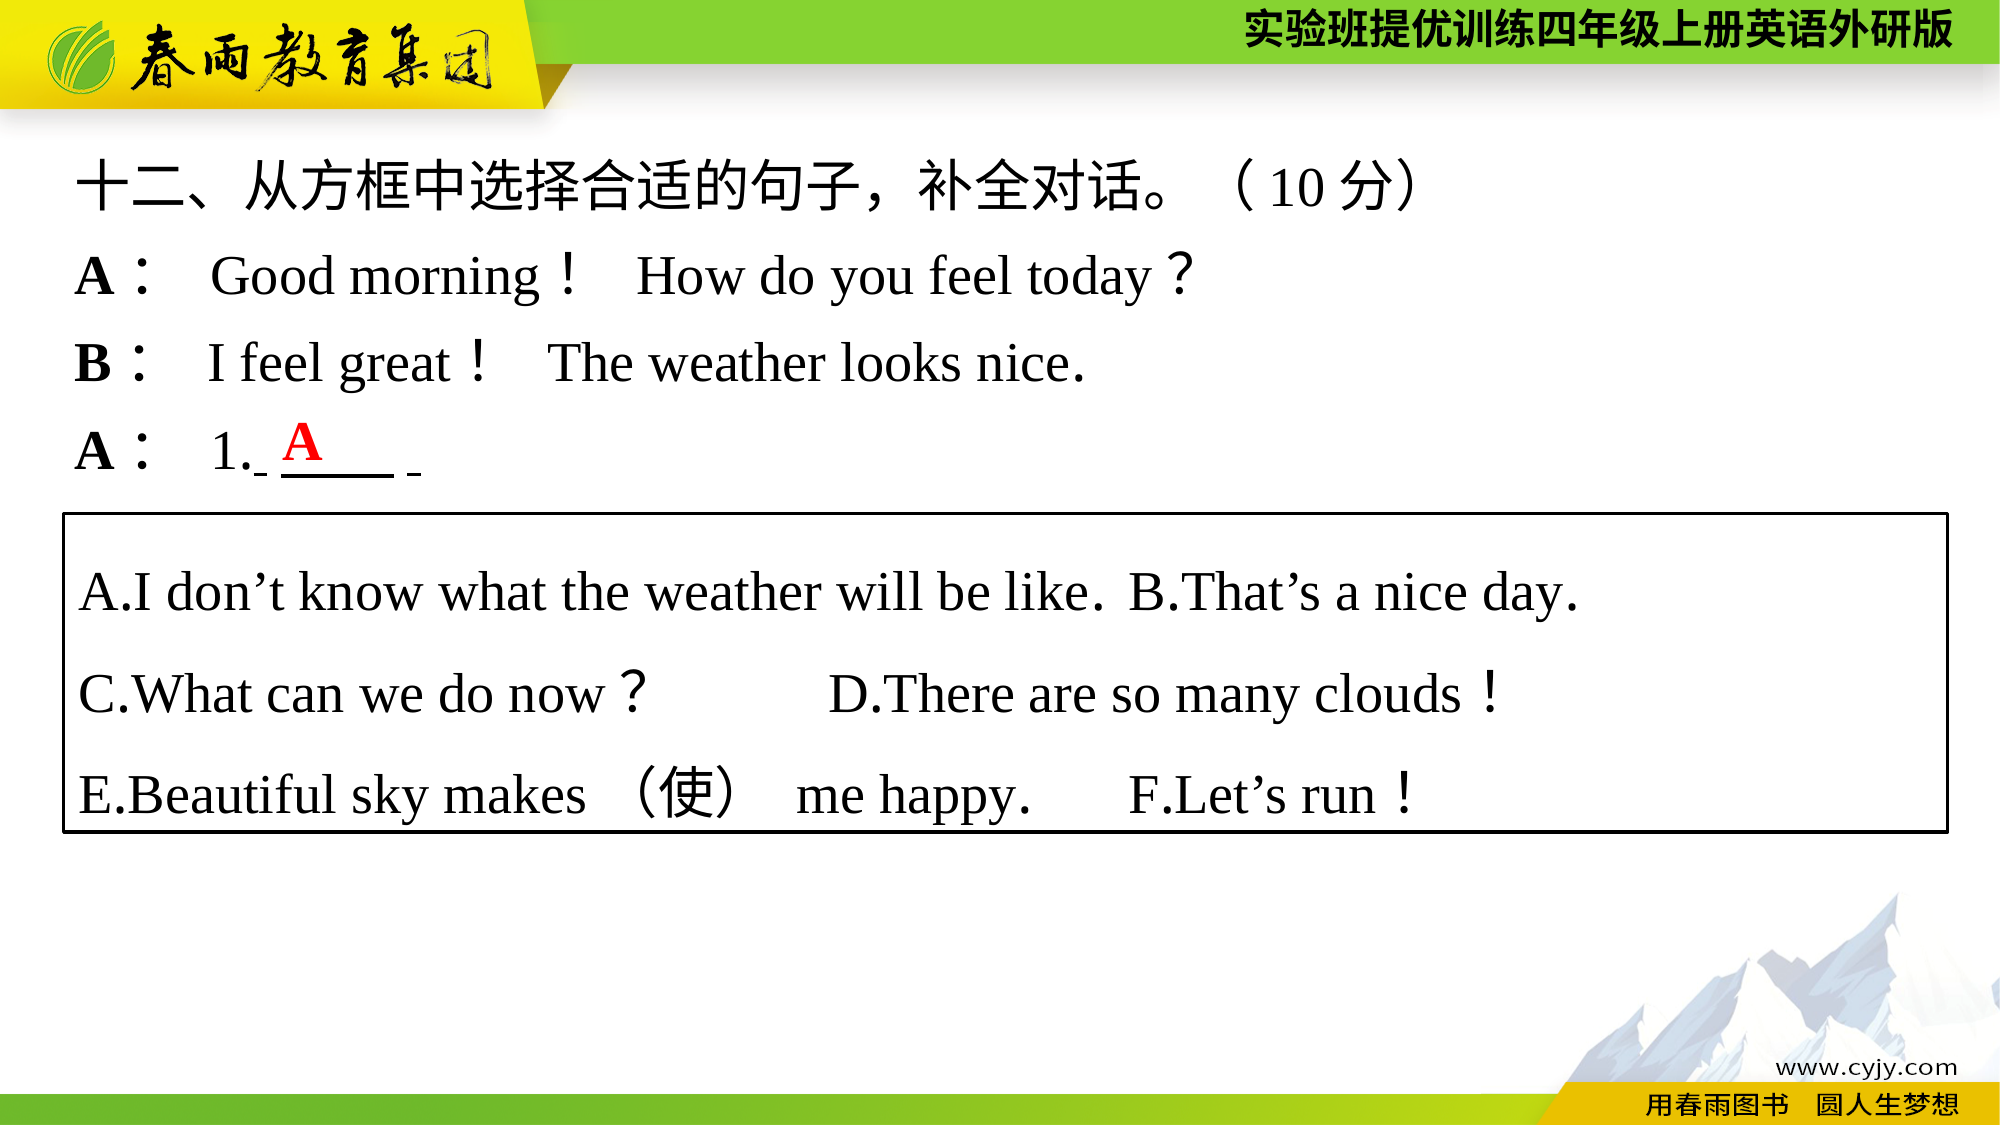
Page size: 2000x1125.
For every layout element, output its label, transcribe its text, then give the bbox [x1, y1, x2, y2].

text_box A [267, 396, 339, 479]
list 十二、从方框中选择合适的句子，补全对话。（10分） A： Good morning！ How do you feel today？ B： I feel great！ The weather looks nice. A： 1. . [59, 122, 1944, 483]
picture [0, 0, 2000, 1125]
text_box A.I don’t know what the weather will be like. B.That’s a nice day. C.What can we do now？ D.There are so many clouds！ E.Beautiful sky makes（使） me happy. F.Let’s run！ [63, 513, 1948, 832]
